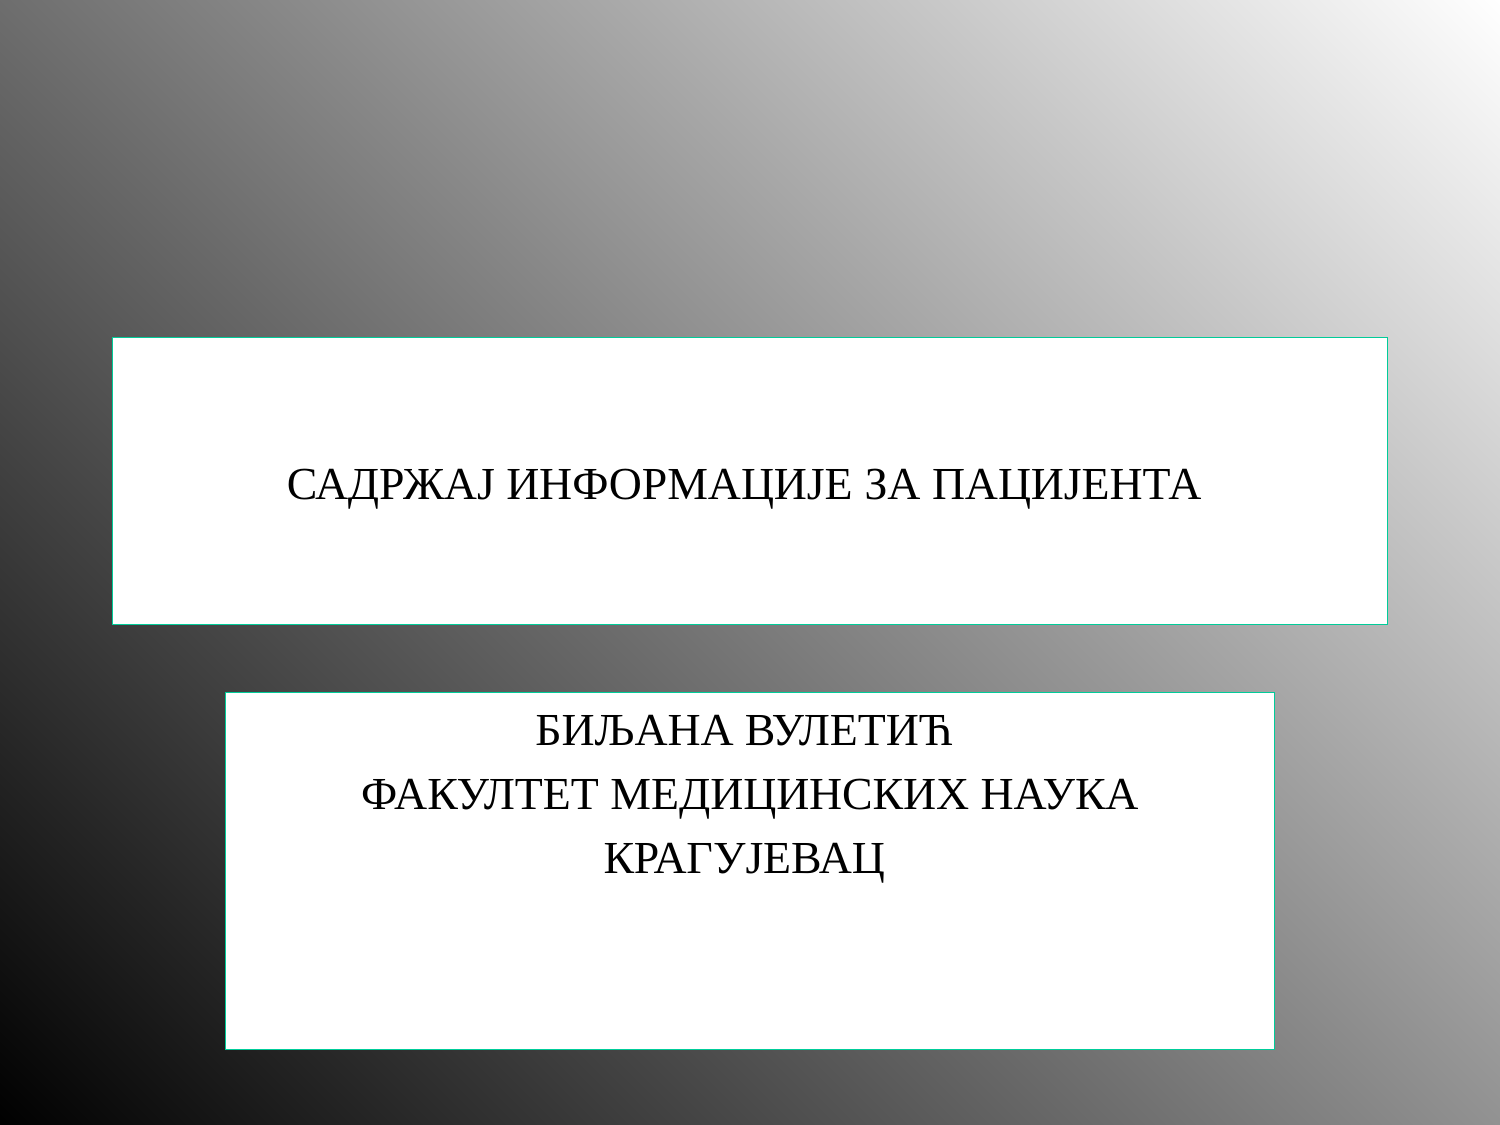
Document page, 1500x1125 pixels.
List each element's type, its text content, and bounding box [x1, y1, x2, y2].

subtitle БИЉАНА ВУЛЕТИЋ ФАКУЛТЕТ МЕДИЦИНСКИХ НАУКА КРАГУЈЕВАЦ [225, 692, 1275, 1050]
title САДРЖАЈ ИНФОРМАЦИЈЕ ЗА ПАЦИЈЕНТА [112, 337, 1388, 625]
